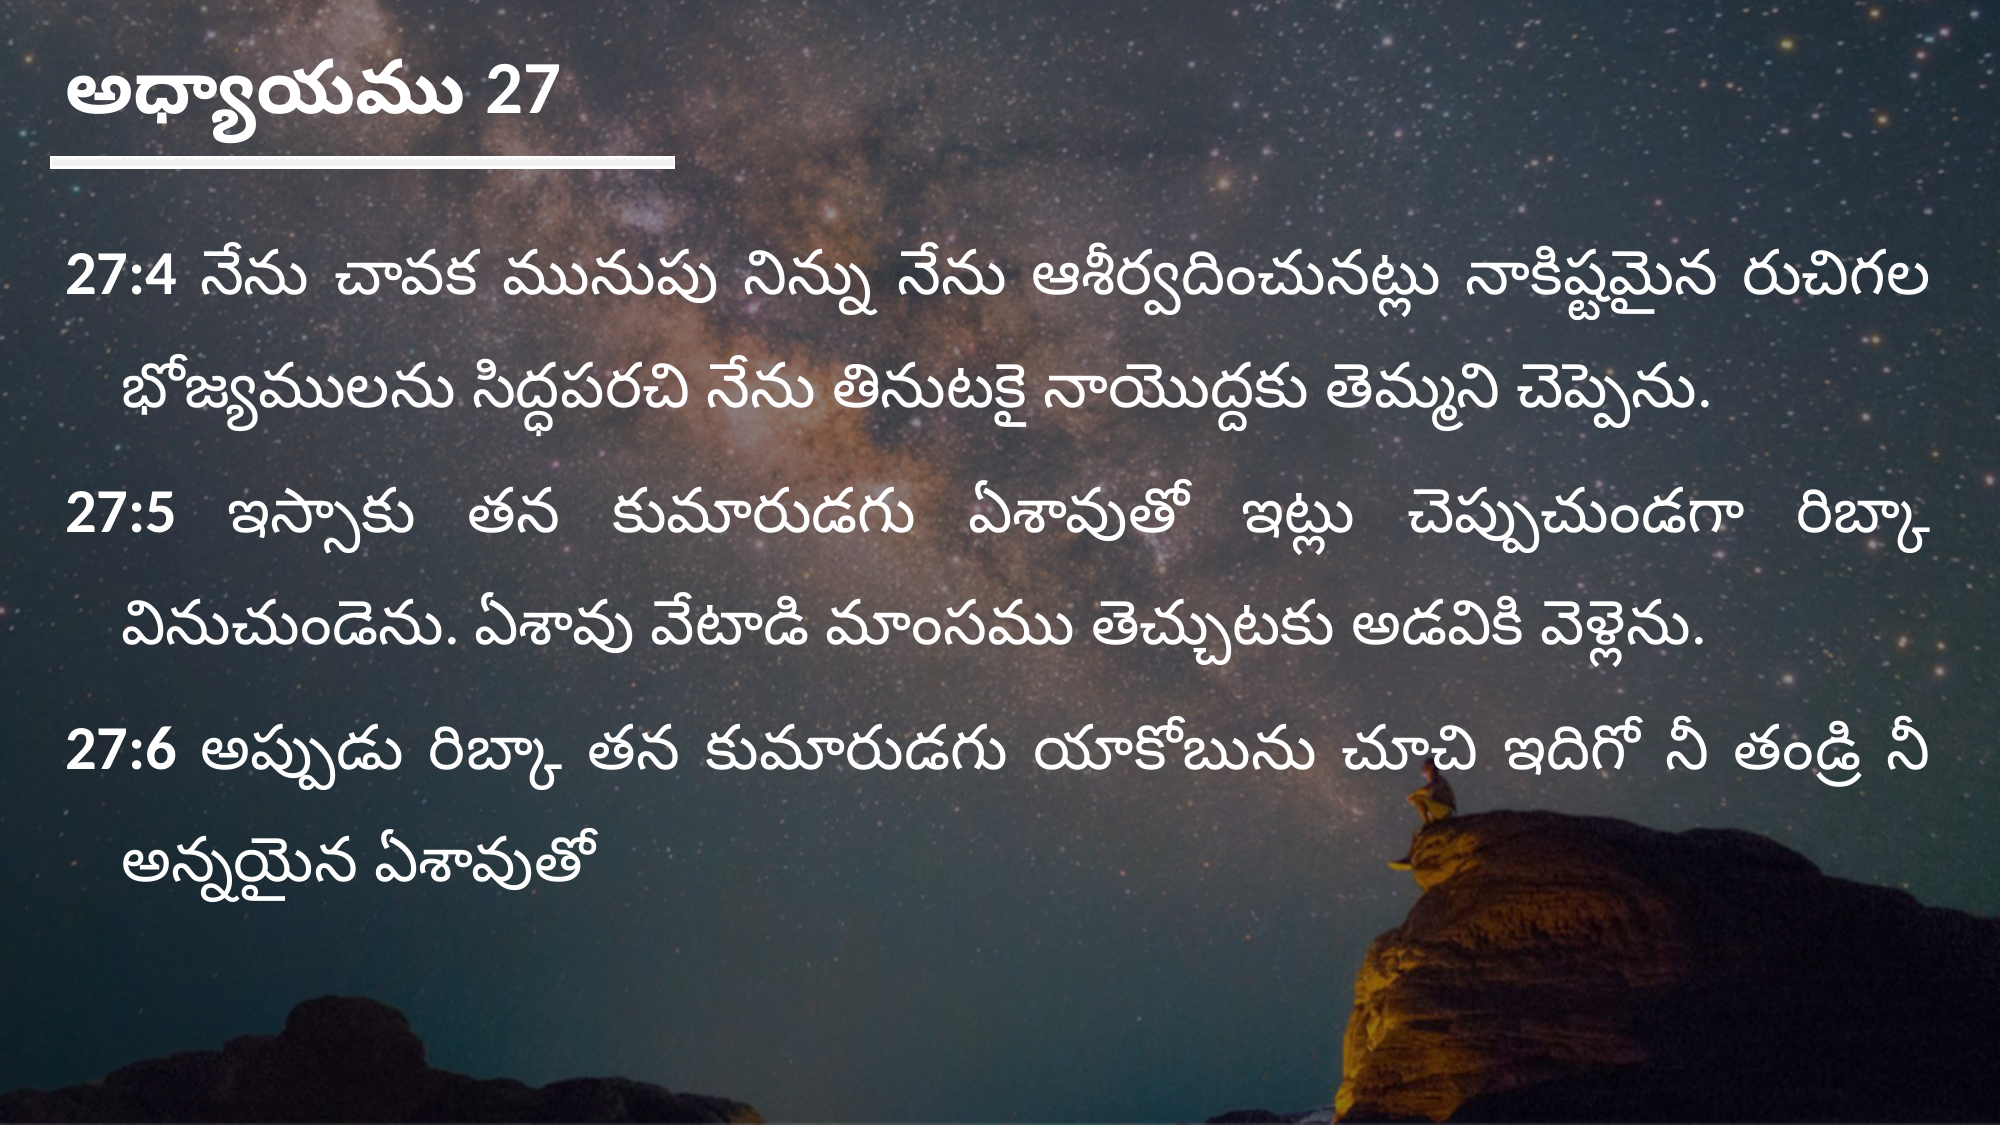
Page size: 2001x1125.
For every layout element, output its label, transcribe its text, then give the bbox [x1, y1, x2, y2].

picture [0, 0, 2000, 1125]
list 27:4 నేను చావక మునుపు నిన్ను నేను ఆశీర్వదించునట్లు నాకిష్టమైన రుచిగల భోజ్యములను సిద్ధపరచి నేను తినుటకై నాయొద్దకు తెమ్మని చెప్పెను. 27:5 ఇస్సాకు తన కుమారుడగు ఏశావుతో ఇట్లు చెప్పుచుండగా రిబ్కా వినుచుండెను. ఏశావు వేటాడి మాంసము తెచ్చుటకు అడవికి వెళ్లెను. 27:6 అప్పుడు రిబ్కా తన కుమారుడగు యాకోబును చూచి ఇదిగో నీ తండ్రి నీ అన్నయైన ఏశావుతో [50, 187, 1946, 1063]
title అధ్యాయము 27 [50, 0, 1925, 167]
